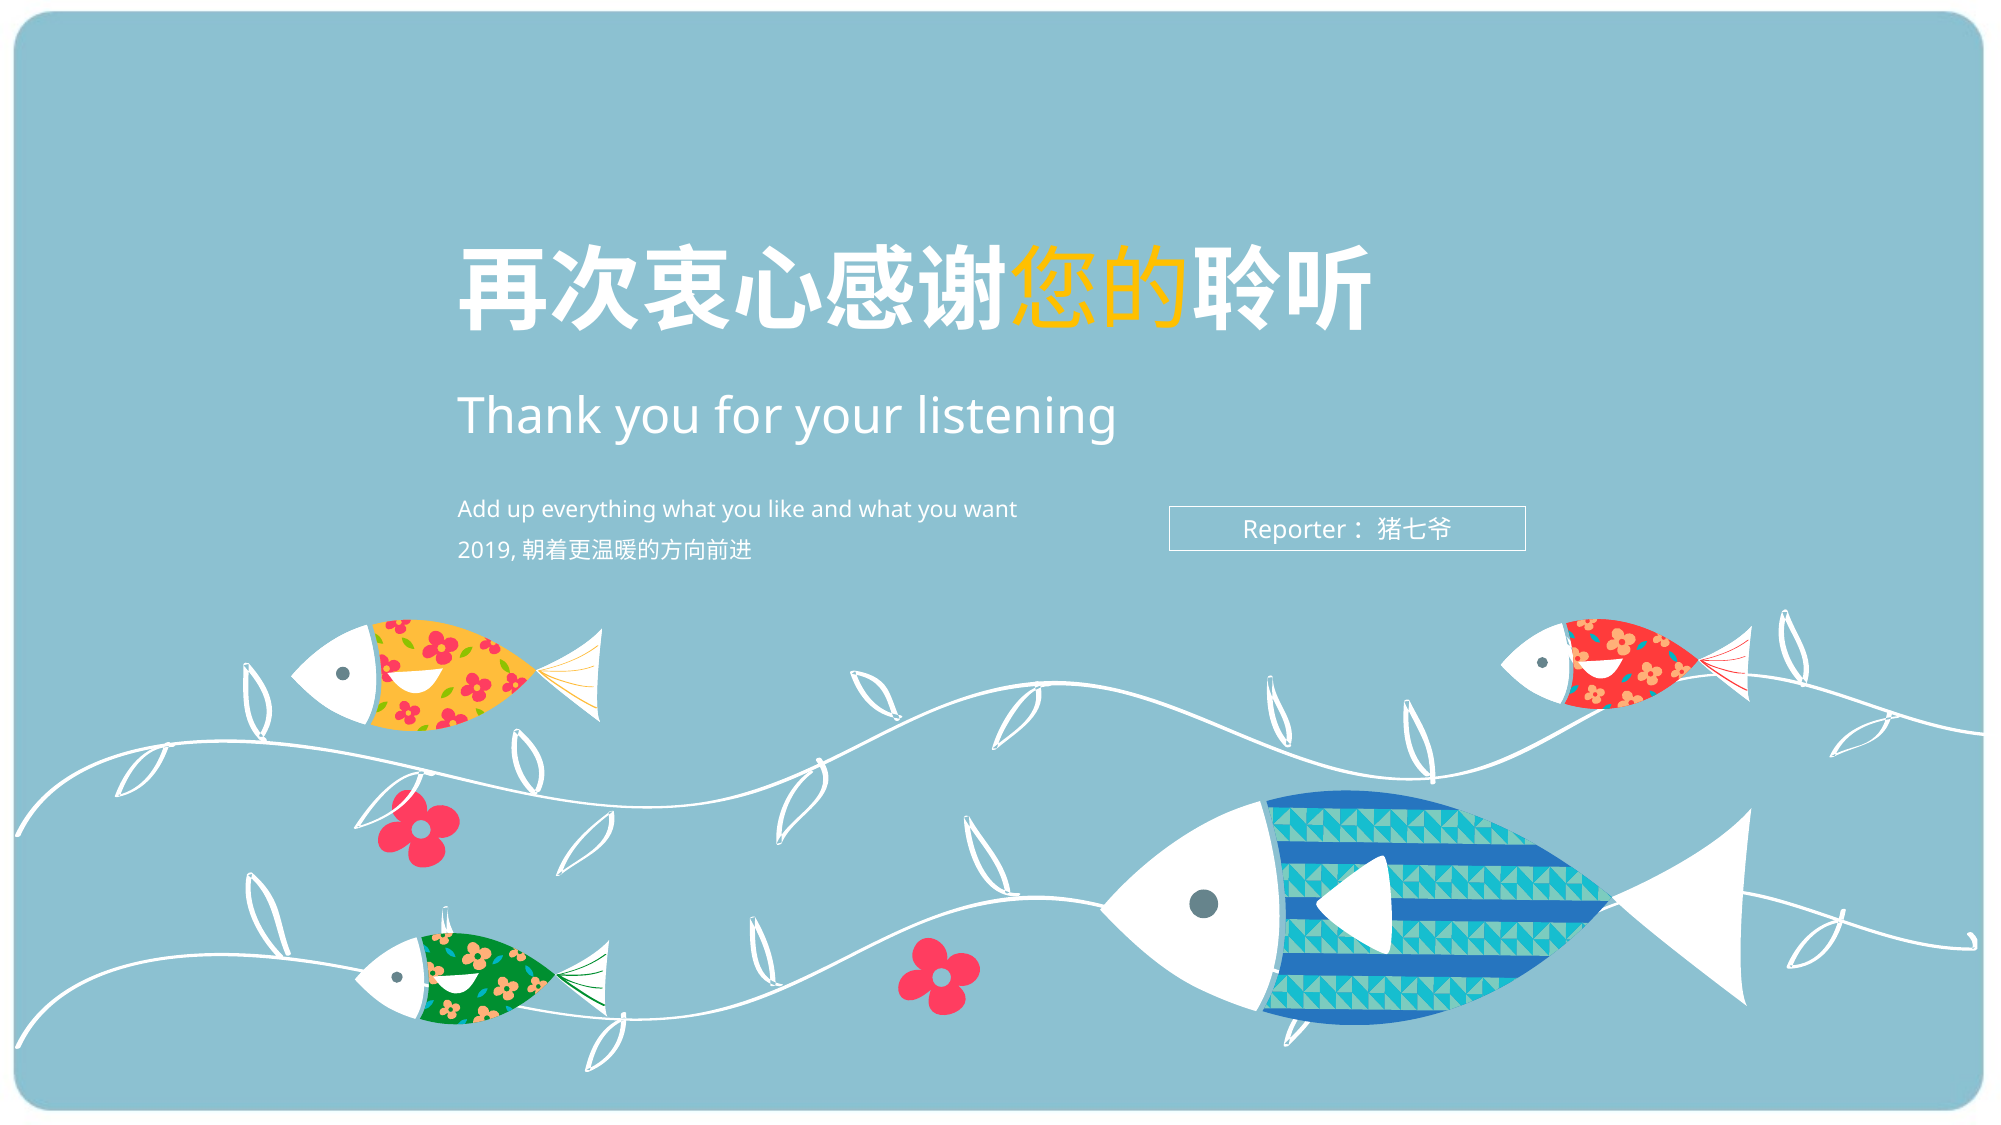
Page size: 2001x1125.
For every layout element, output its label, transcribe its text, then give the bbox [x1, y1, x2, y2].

text_box Thank you for your listening [443, 375, 1279, 451]
picture [1500, 611, 1752, 716]
text_box Reporter：猪七爷 [1359, 506, 1526, 551]
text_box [14, 609, 2000, 1072]
text_box 再次衷心感谢您的聆听 [443, 223, 1539, 349]
picture [0, 0, 2001, 1125]
text_box Add up everything what you like and what you want 2019,朝着更温暖的方向前进 [442, 473, 1359, 571]
